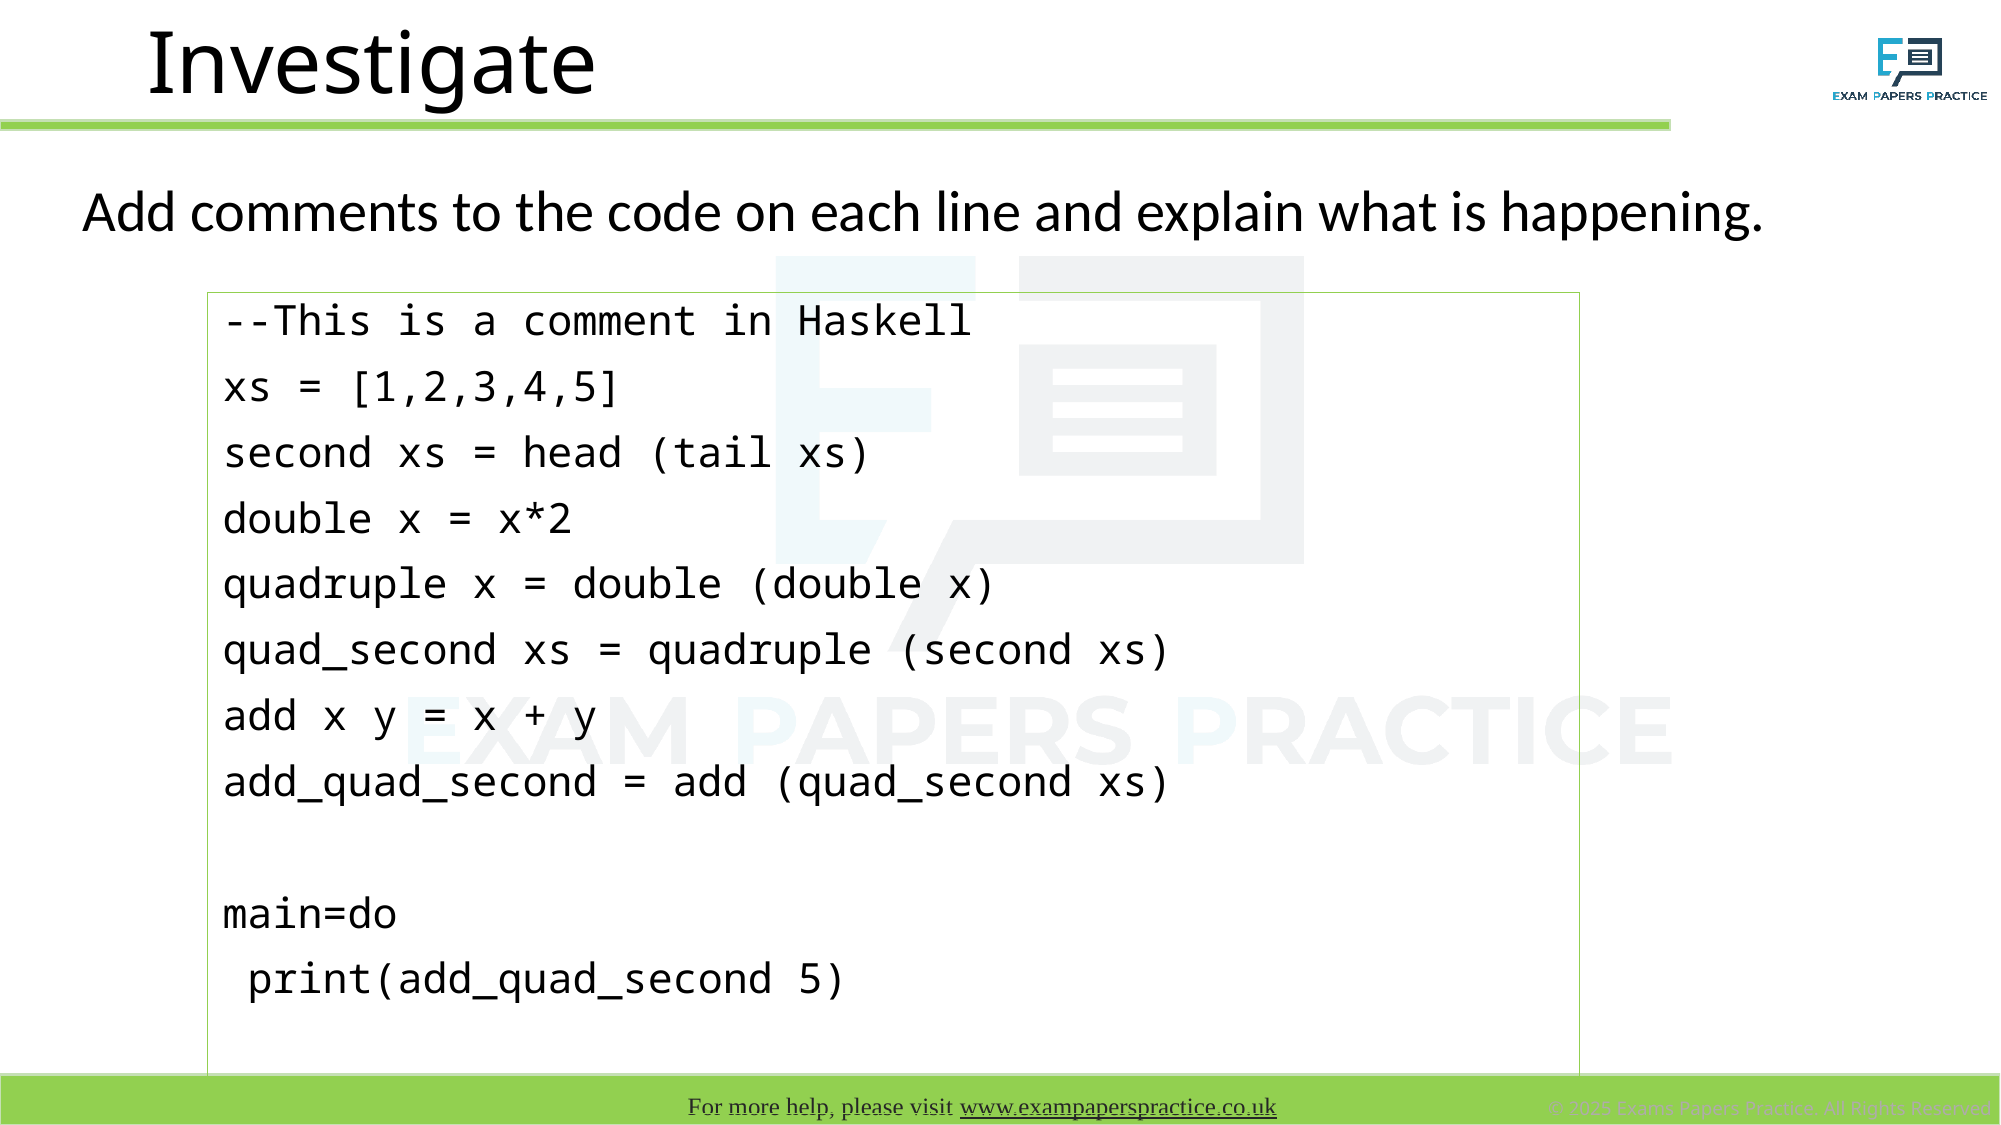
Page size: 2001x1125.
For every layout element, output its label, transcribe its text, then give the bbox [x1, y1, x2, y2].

list Add comments to the code on each line and explain what is happening. [67, 158, 1793, 458]
text_box --This is a comment in Haskell xs = [1,2,3,4,5] second xs = head (tail xs) double x = x*2 quadruple x = double (double x) quad_second xs = quadruple (second xs) add x y = x + y add_quad_second = add (quad_second xs) main=do print(add_quad_second 5) [207, 292, 1580, 1114]
title Investigate [132, 11, 1858, 121]
